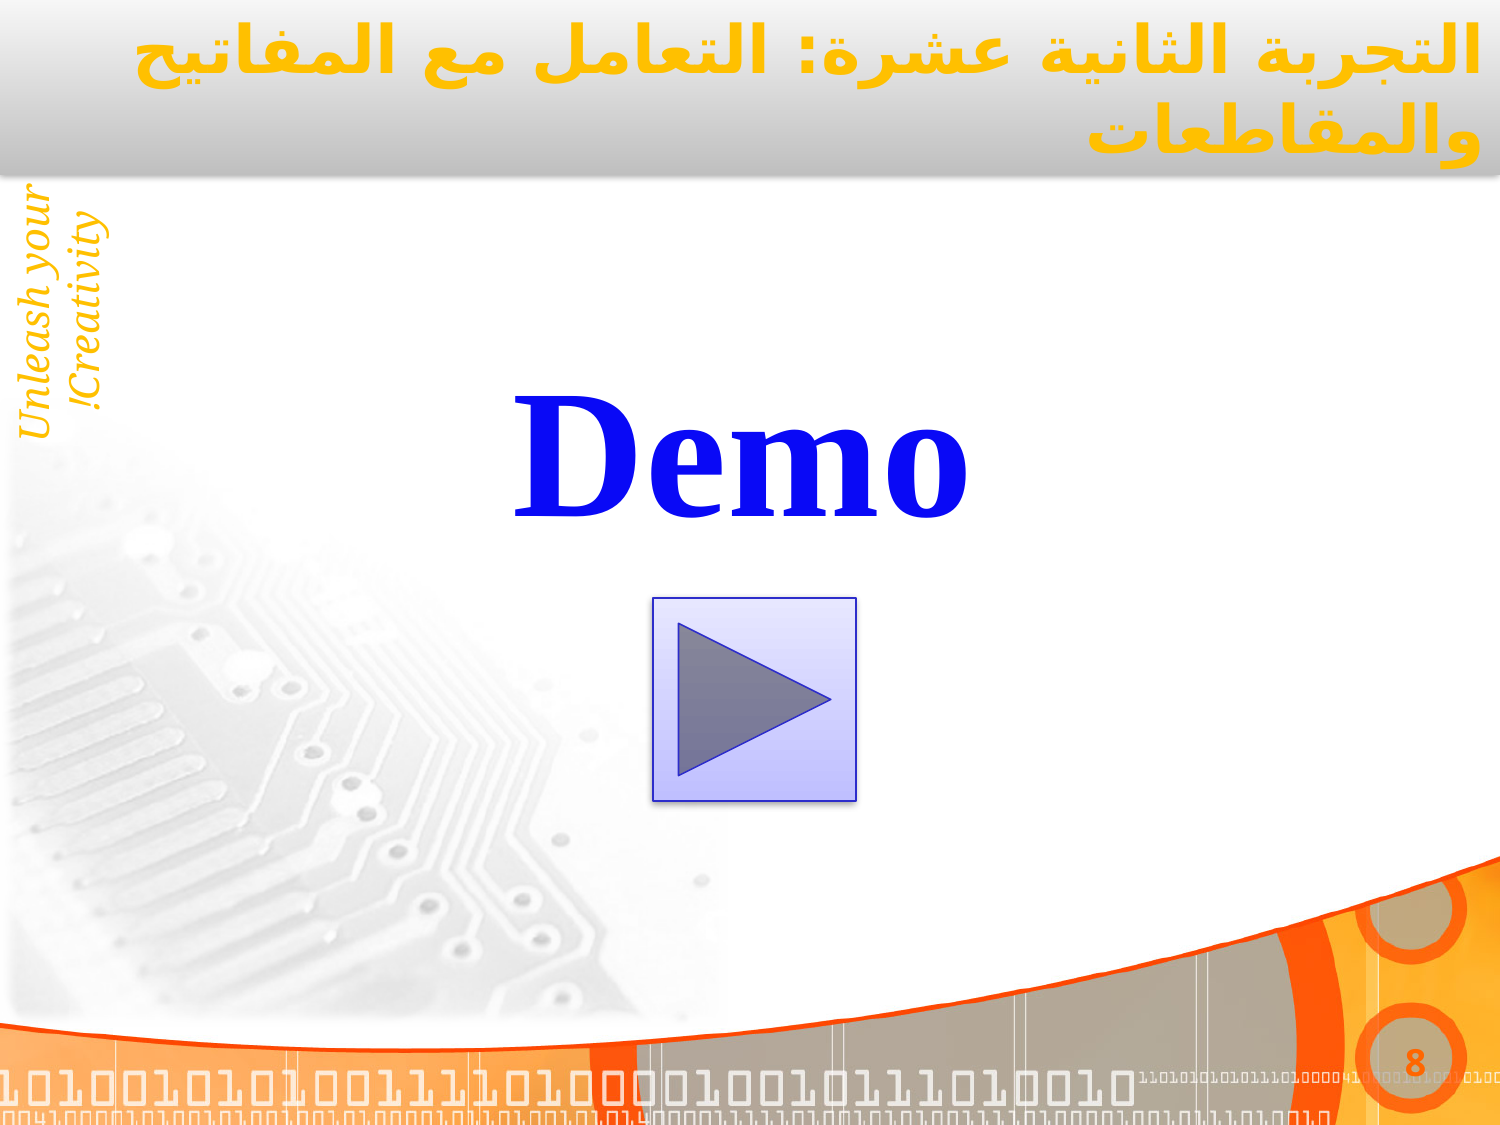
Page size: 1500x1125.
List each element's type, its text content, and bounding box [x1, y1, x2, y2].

text_box [733, 597, 857, 802]
text_box التجربة الثانية عشرة: التعامل مع المفاتيح والمقاطعات [0, 0, 1500, 175]
text_box Demo [64, 326, 1421, 561]
picture [0, 175, 1500, 1125]
text_box Unleash your Creativity! [0, 125, 59, 396]
slide_number 8 [1358, 1031, 1442, 1091]
